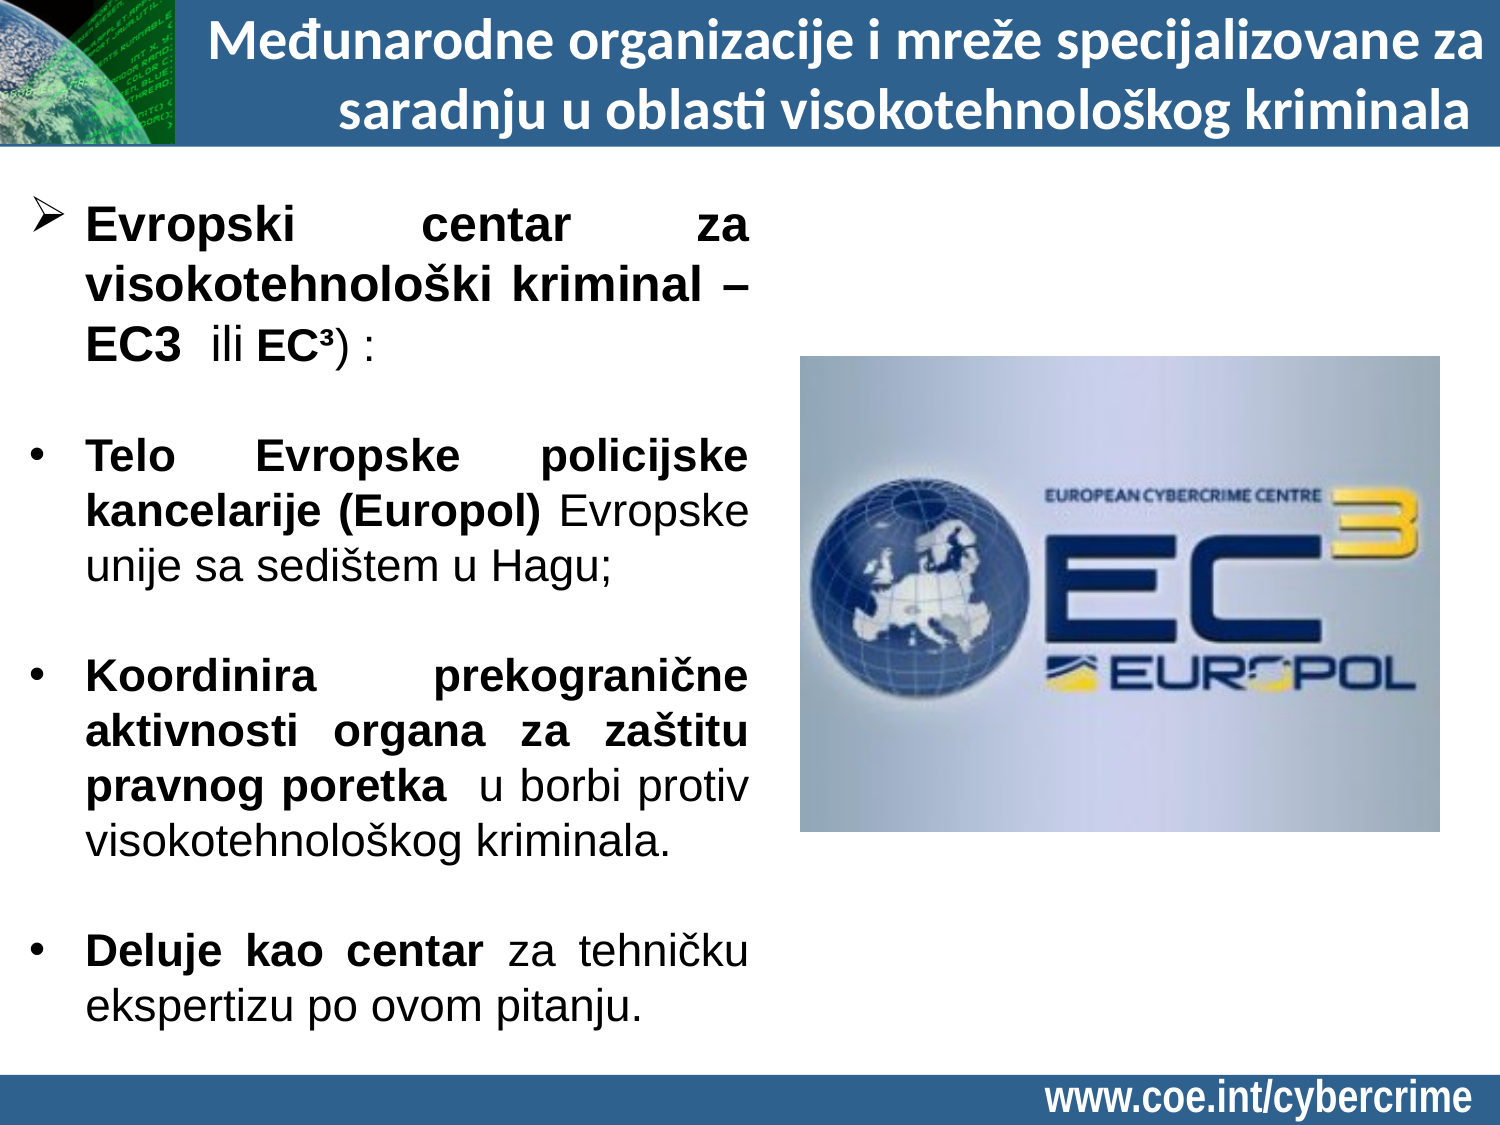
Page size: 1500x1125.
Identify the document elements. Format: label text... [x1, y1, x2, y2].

text_box Evropski centar za visokotehnološki kriminal – EC3 ili EC³) : Telo Evropske policijske kancelarije (Europol) Evropske unije sa sedištem u Hagu; Koordinira prekogranične aktivnosti organa za zaštitu pravnog poretka u borbi protiv visokotehnološkog kriminala. Deluje kao centar za tehničku ekspertizu po ovom pitanju. [14, 183, 765, 1039]
text_box Međunarodne organizacije i mreže specijalizovane za saradnju u oblasti visokotehnološkog kriminala [177, 0, 1500, 149]
text_box [0, 1073, 1030, 1125]
picture [0, 0, 175, 144]
text_box www.coe.int/cybercrime [1030, 1059, 1500, 1125]
picture [800, 356, 1441, 832]
